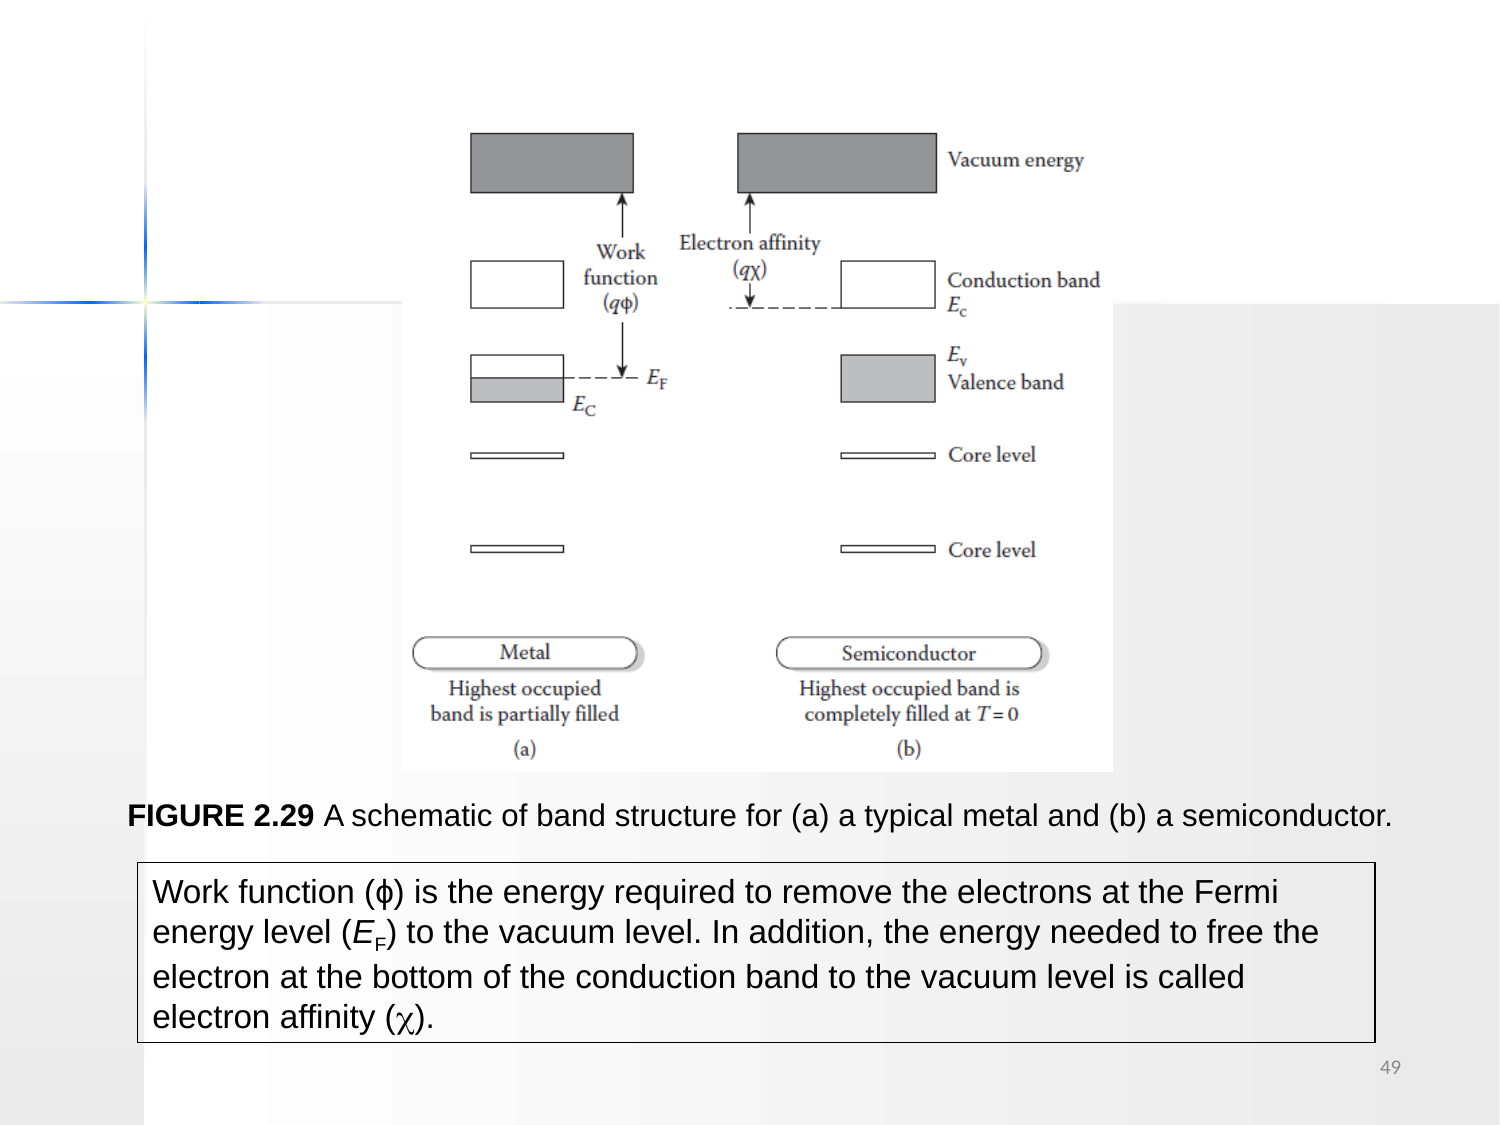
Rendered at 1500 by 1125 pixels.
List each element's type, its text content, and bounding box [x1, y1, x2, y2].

picture [402, 121, 1113, 772]
text_box Work function (ϕ) is the energy required to remove the electrons at the Fermi energy level (EF) to the vacuum level. In addition, the energy needed to free the electron at the bottom of the conduction band to the vacuum level is called electron affinity (). [137, 862, 1375, 1043]
text_box FIGURE 2.29 A schematic of band structure for (a) a typical metal and (b) a semiconductor. [112, 787, 1413, 840]
